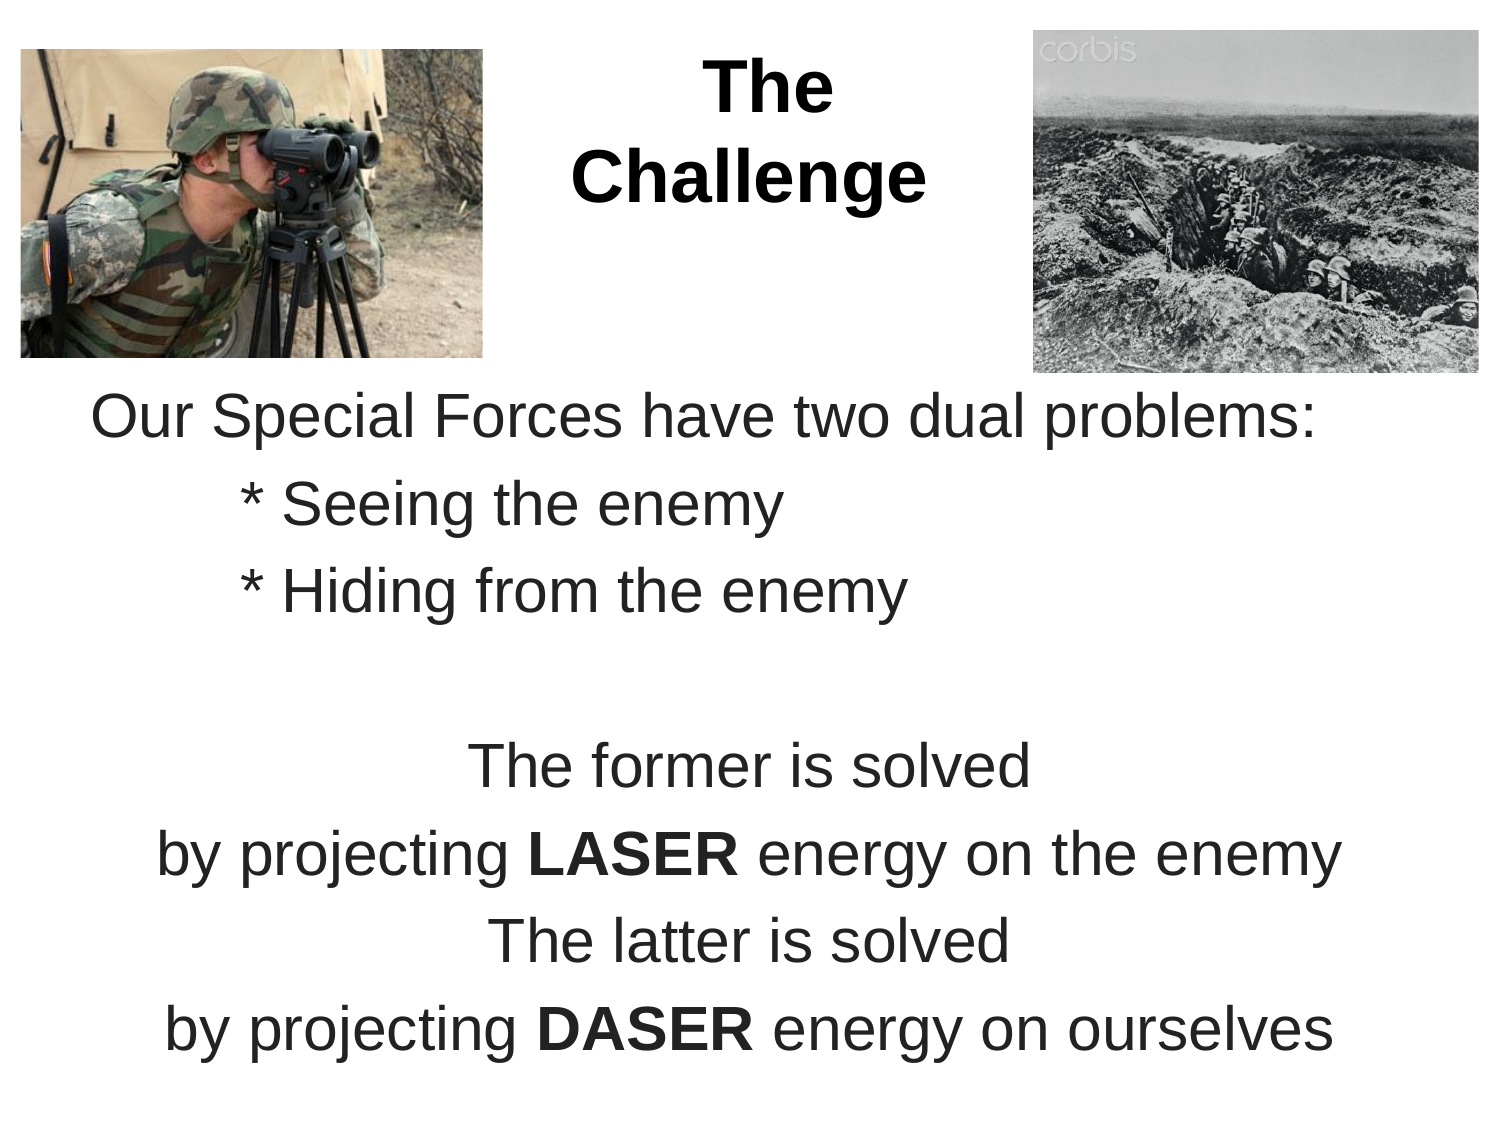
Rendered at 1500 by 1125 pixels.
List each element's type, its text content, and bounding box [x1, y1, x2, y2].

title The Challenge [75, 45, 1033, 233]
text_box [1033, 30, 1479, 373]
text_box [20, 49, 483, 358]
list Our Special Forces have two dual problems: * Seeing the enemy * Hiding from the enemy The former is solved by projecting LASER energy on the enemy The latter is solved by projecting DASER energy on ourselves [75, 360, 1425, 1078]
